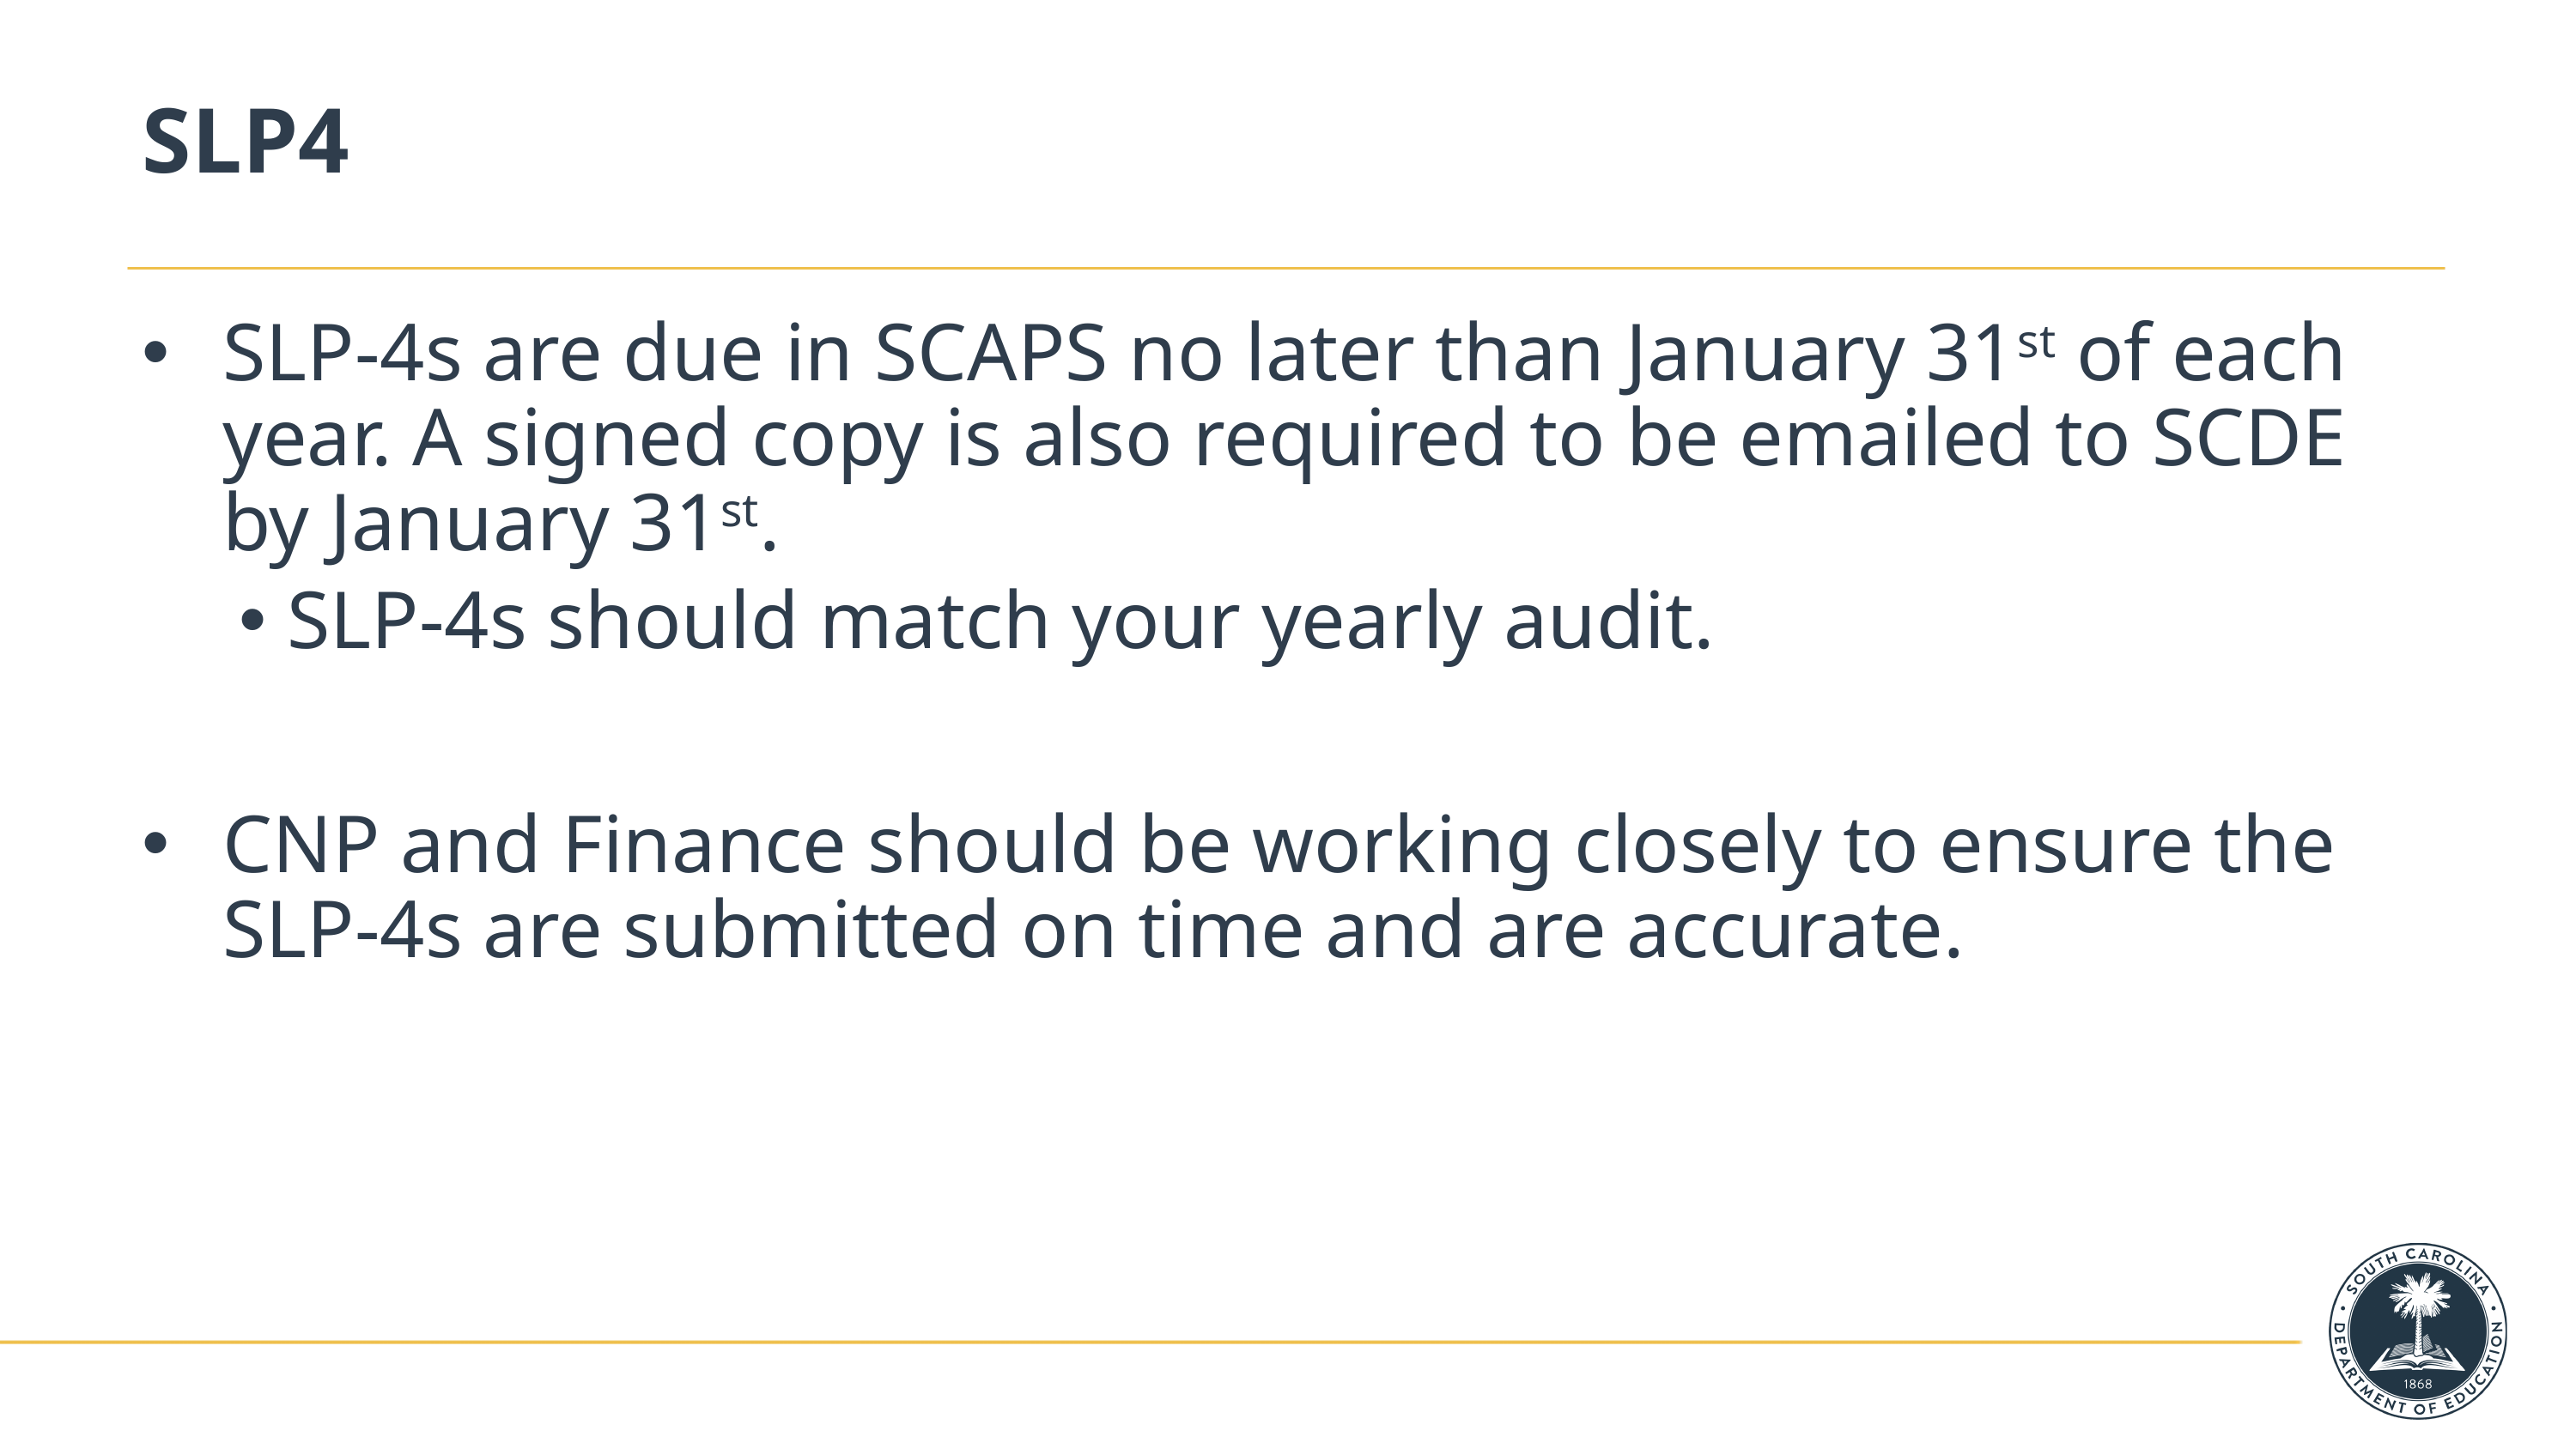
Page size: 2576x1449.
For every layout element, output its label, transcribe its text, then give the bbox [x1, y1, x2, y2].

title SLP4 [129, 76, 2447, 232]
list SLP-4s are due in SCAPS no later than January 31st of each year. A signed copy is also required to be emailed to SCDE by January 31st. SLP-4s should match your yearly audit. CNP and Finance should be working closely to ensure the SLP-4s are submitted on time and are accurate. [129, 306, 2447, 1149]
picture [2329, 1243, 2507, 1420]
